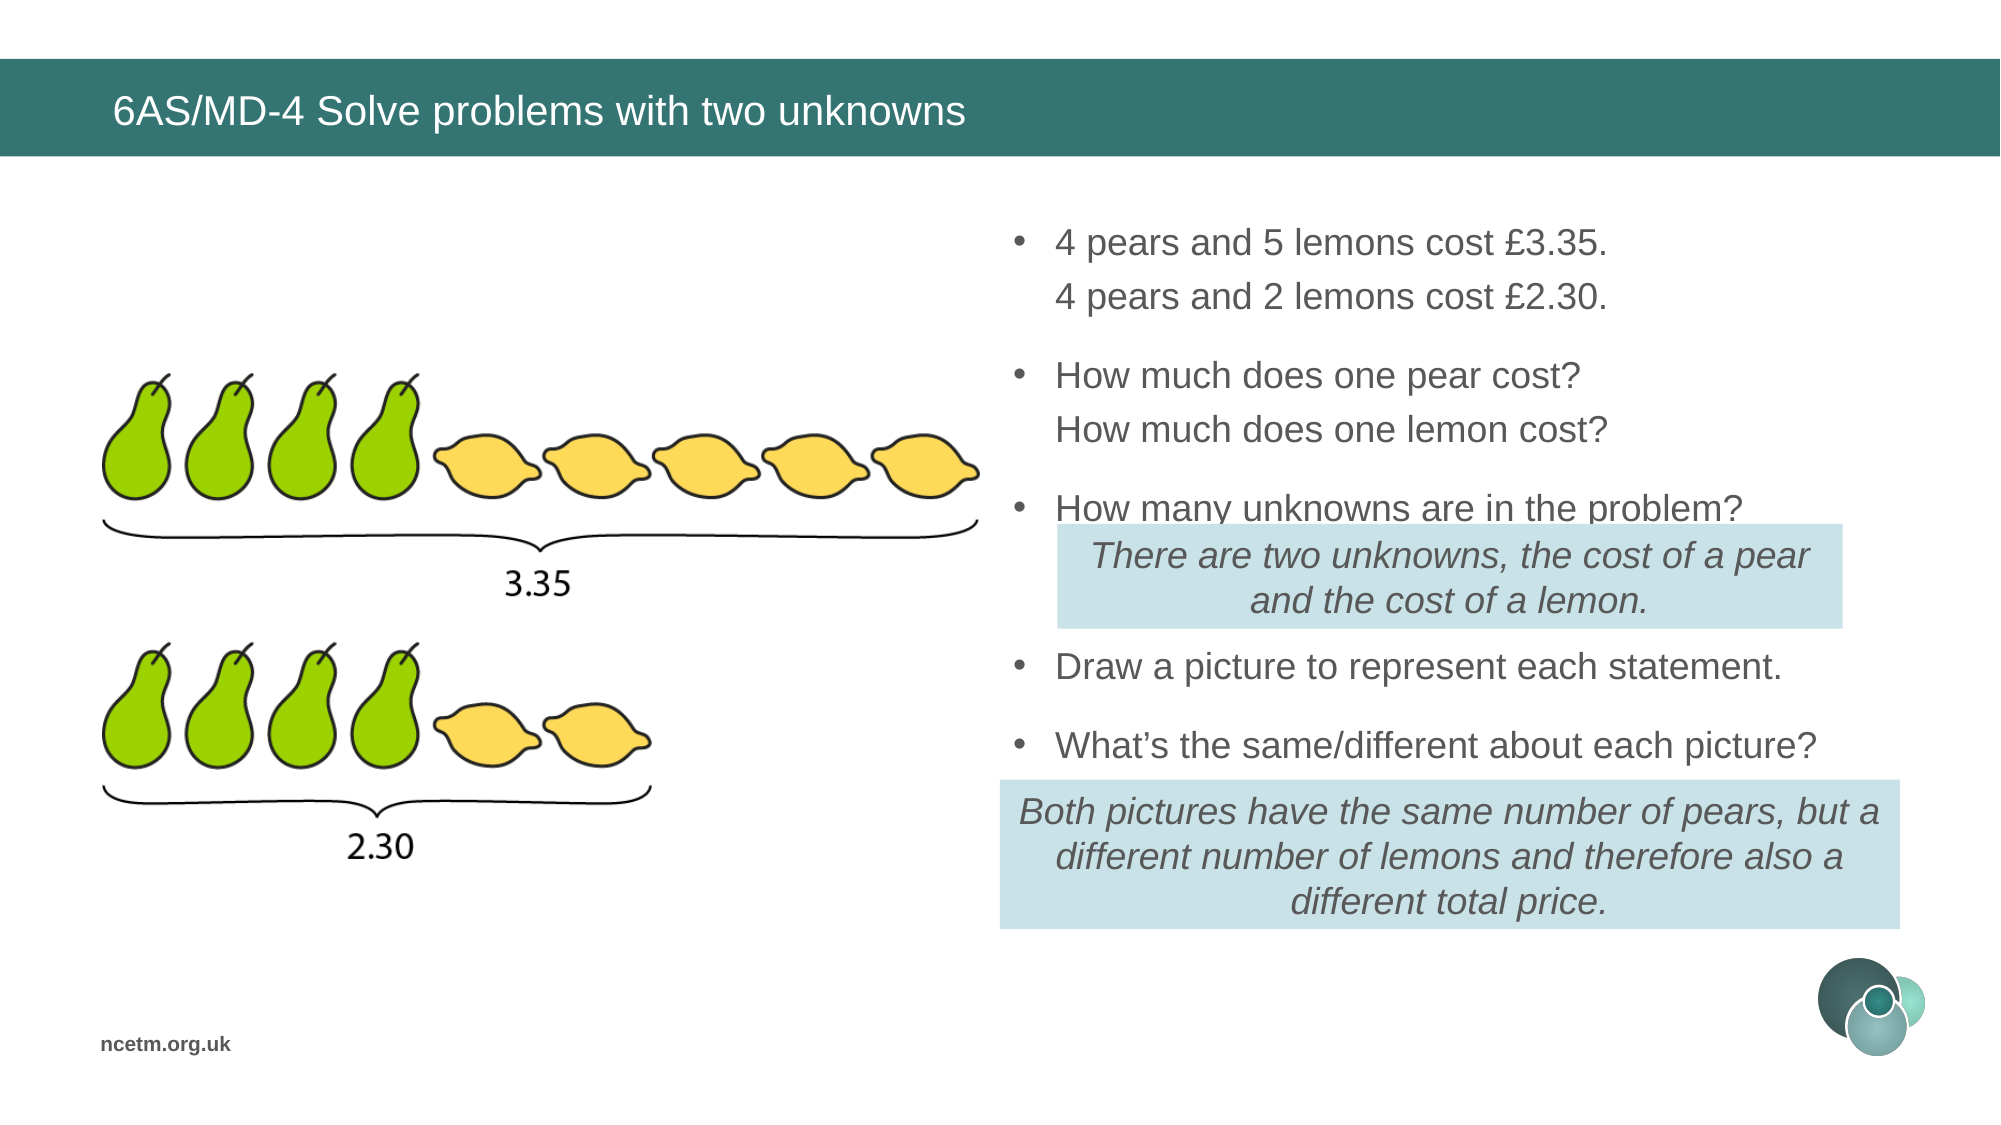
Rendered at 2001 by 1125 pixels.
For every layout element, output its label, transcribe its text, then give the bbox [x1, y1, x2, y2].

picture [1818, 958, 1925, 1056]
picture [102, 373, 981, 607]
text_box Both pictures have the same number of pears, but a different number of lemons and therefore also a different total price. [999, 779, 1900, 930]
text_box There are two unknowns, the cost of a pear and the cost of a lemon. [1057, 523, 1843, 629]
title 6AS/MD-4 Solve problems with two unknowns [97, 76, 1945, 147]
picture [102, 629, 981, 873]
text_box 4 pears and 5 lemons cost £3.35. 4 pears and 2 lemons cost £2.30. How much does one pear cost? How much does one lemon cost? How many unknowns are in the problem? Draw a picture to represent each statement. What’s the same/different about each picture? [998, 201, 1925, 752]
